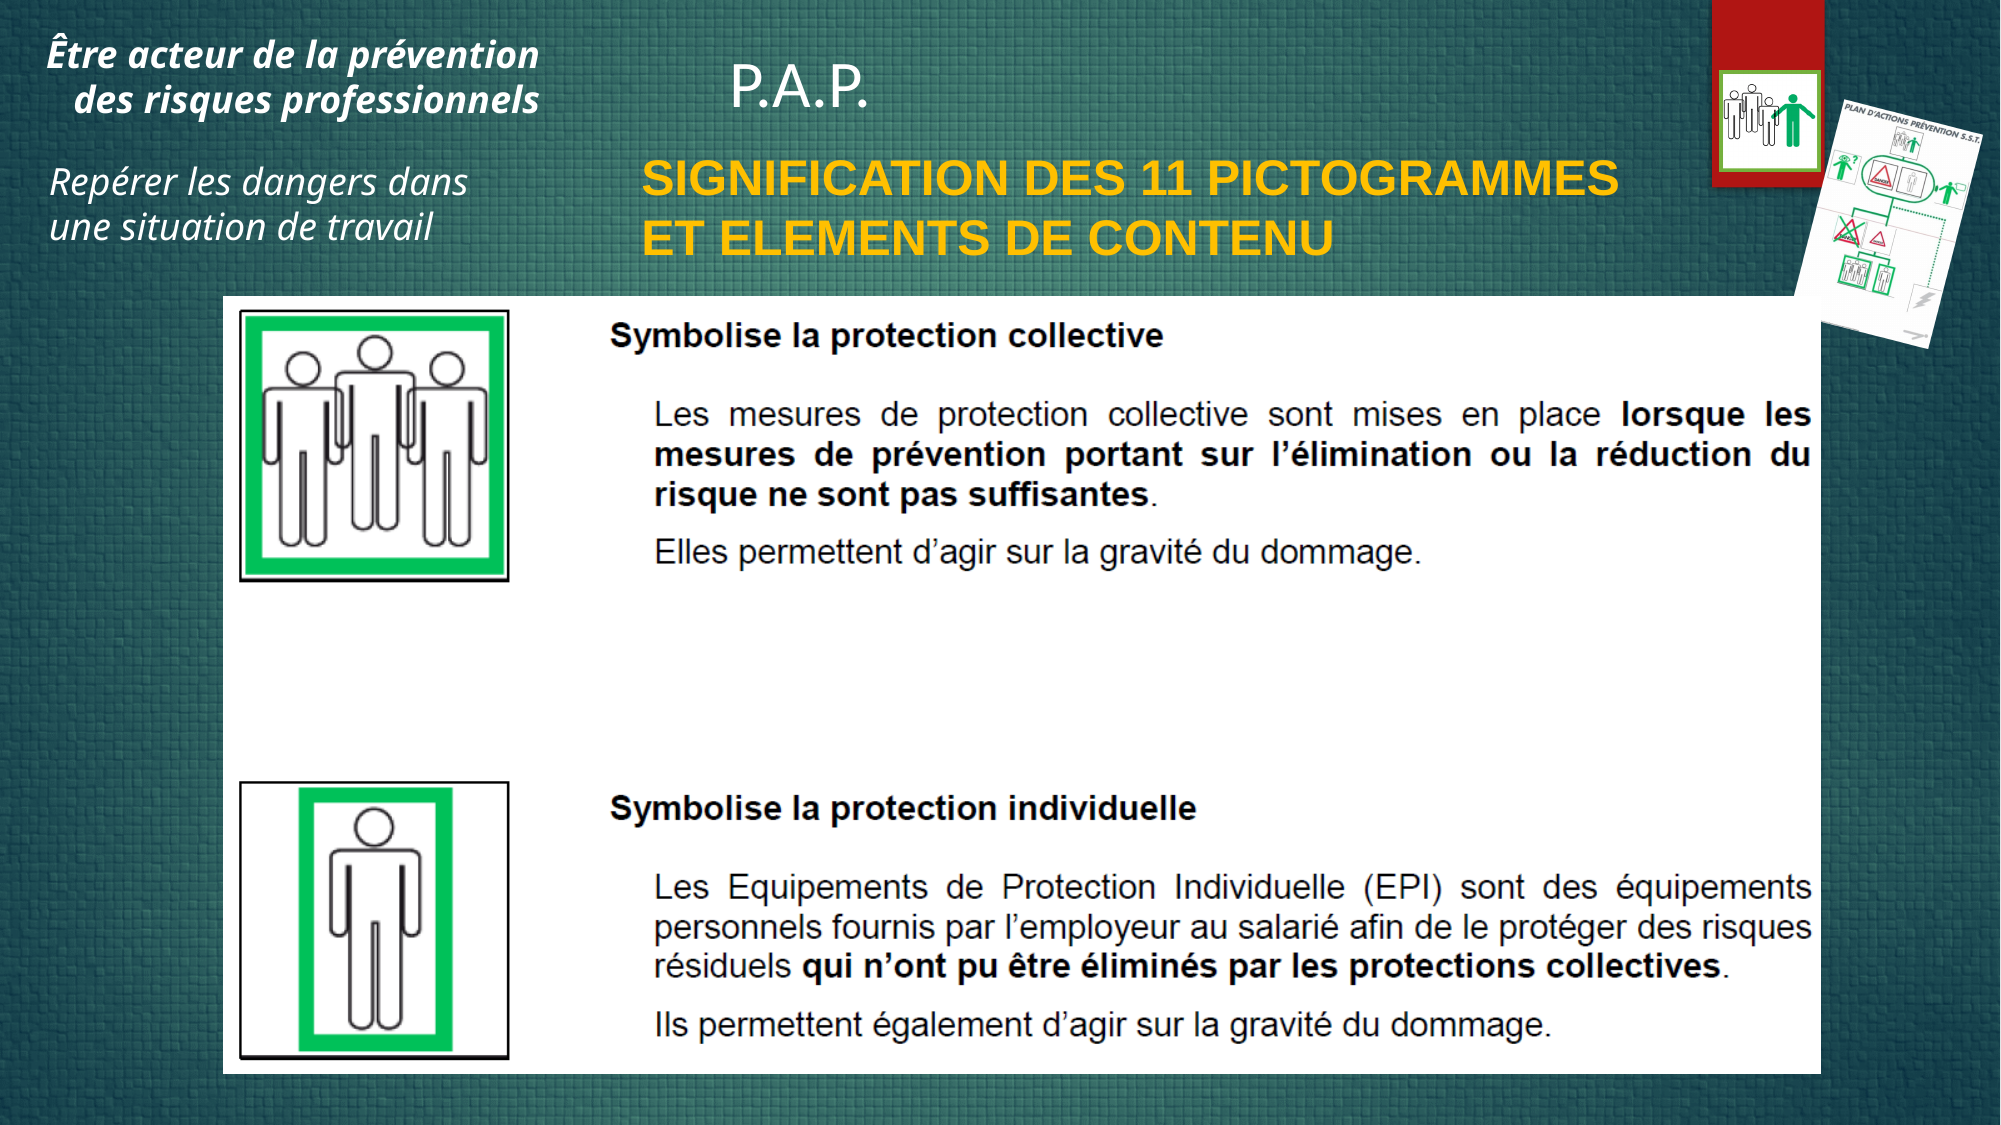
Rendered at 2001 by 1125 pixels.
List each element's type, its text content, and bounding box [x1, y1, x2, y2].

text_box P.A.P. [463, 33, 1138, 129]
text_box Repérer les dangers dans une situation de travail [34, 150, 556, 256]
text_box Être acteur de la prévention des risques professionnels [9, 23, 556, 128]
text_box SIGNIFICATION DES 11 PICTOGRAMMES ET ELEMENTS DE CONTENU [626, 138, 1665, 273]
picture [223, 70, 1982, 1074]
